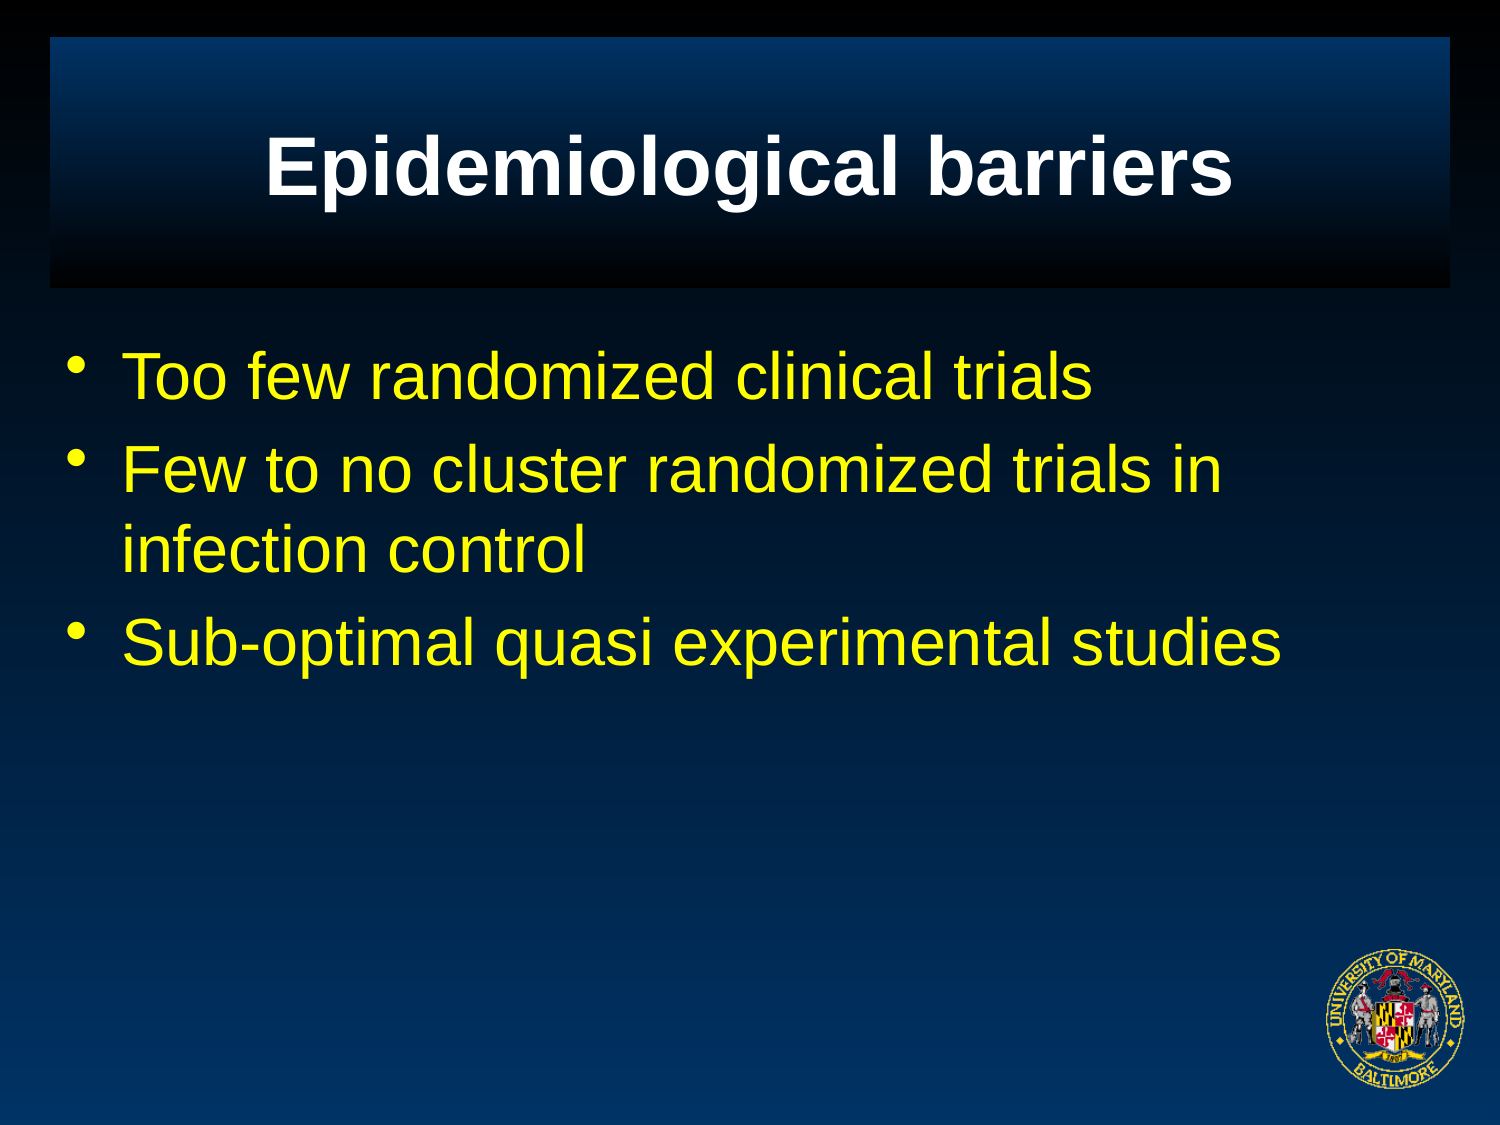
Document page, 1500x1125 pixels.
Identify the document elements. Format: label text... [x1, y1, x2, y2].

picture [1325, 949, 1468, 1108]
title Epidemiological barriers [49, 37, 1451, 288]
list Too few randomized clinical trials Few to no cluster randomized trials in infection control Sub-optimal quasi experimental studies [49, 324, 1451, 1088]
